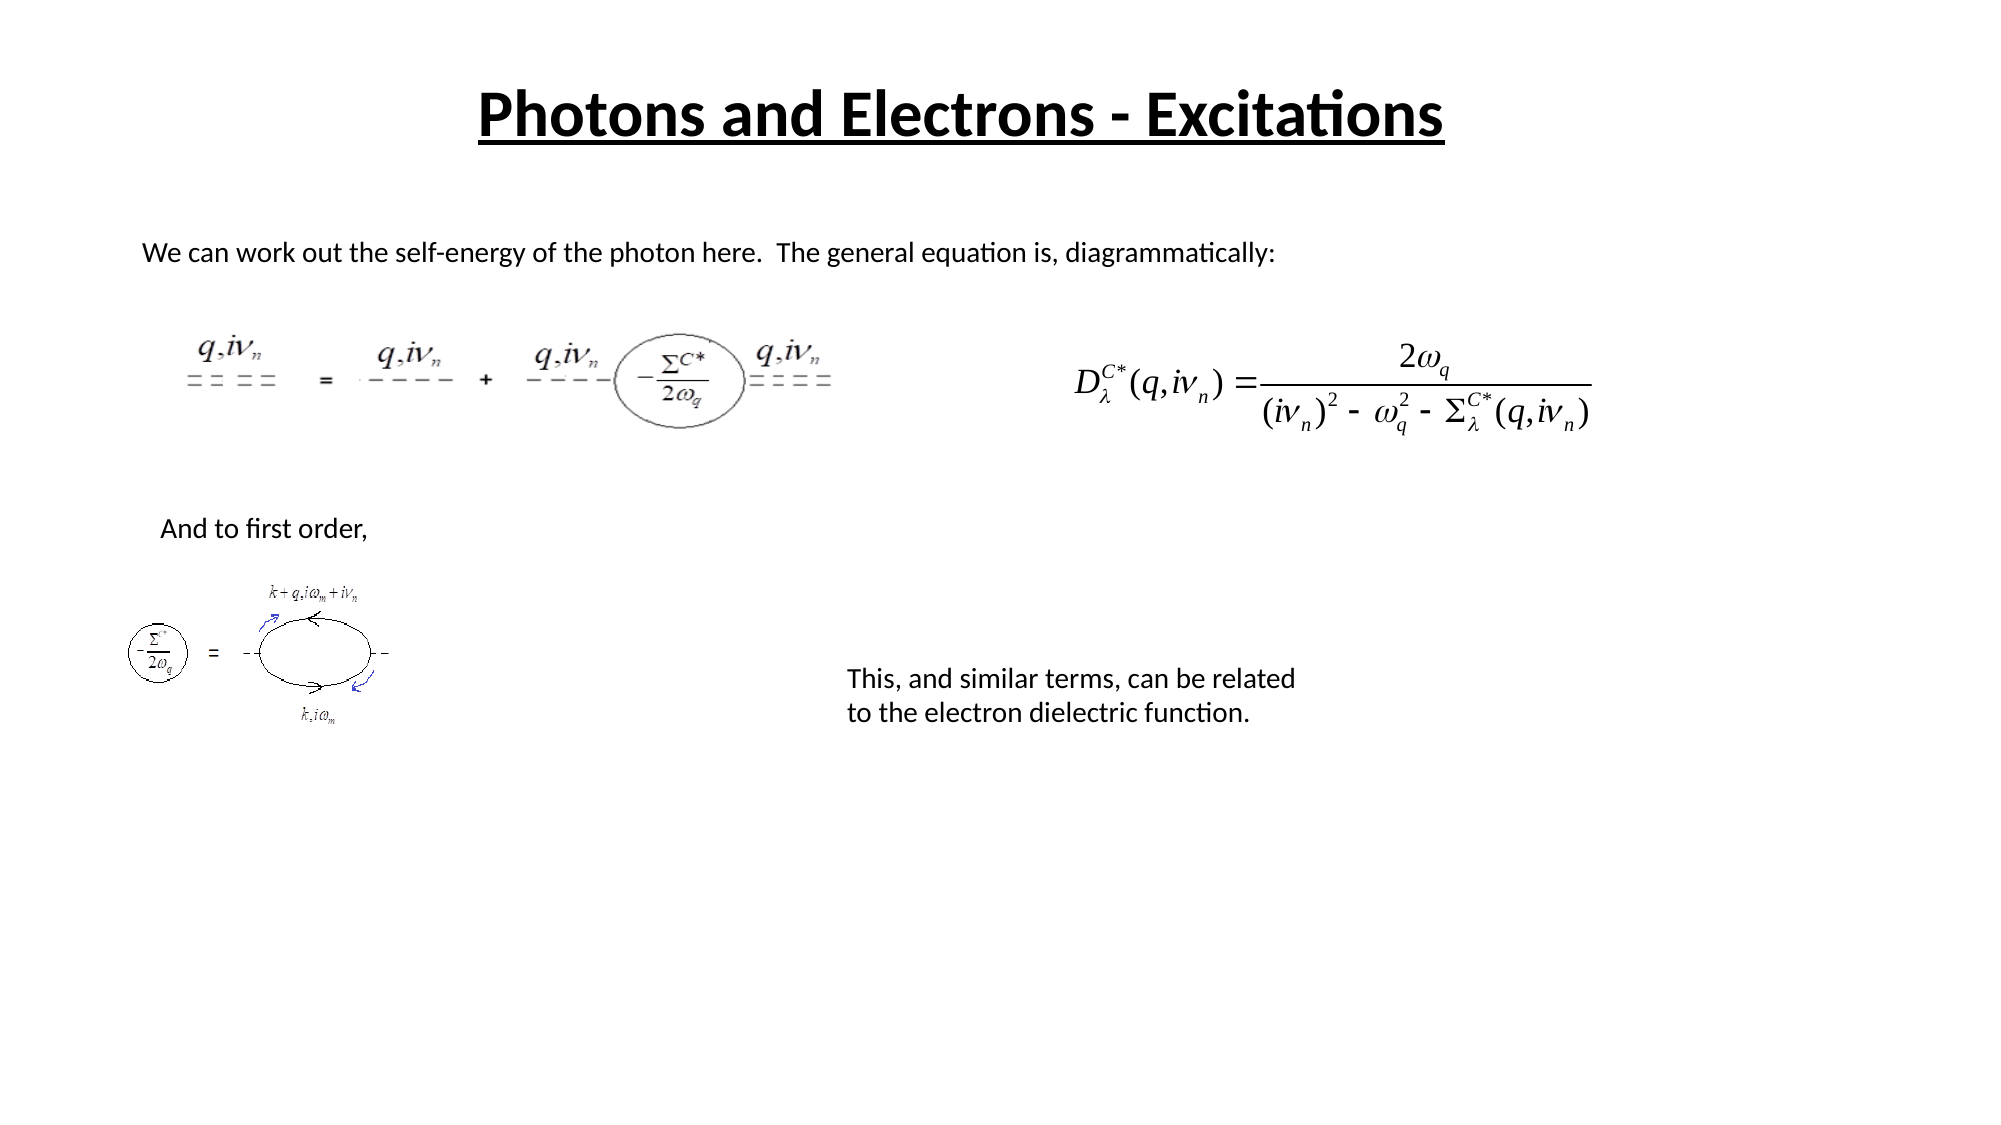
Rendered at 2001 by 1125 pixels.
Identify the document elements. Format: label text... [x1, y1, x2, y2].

text_box This, and similar terms, can be related to the electron dielectric function. [832, 651, 1338, 737]
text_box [120, 560, 718, 829]
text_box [130, 309, 890, 459]
text_box And to first order, [145, 501, 478, 552]
text_box We can work out the self-energy of the photon here. The general equation is, diagrammatically: [127, 225, 1776, 276]
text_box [1068, 332, 1607, 445]
title Photons and Electrons - Excitations [239, 46, 1684, 158]
